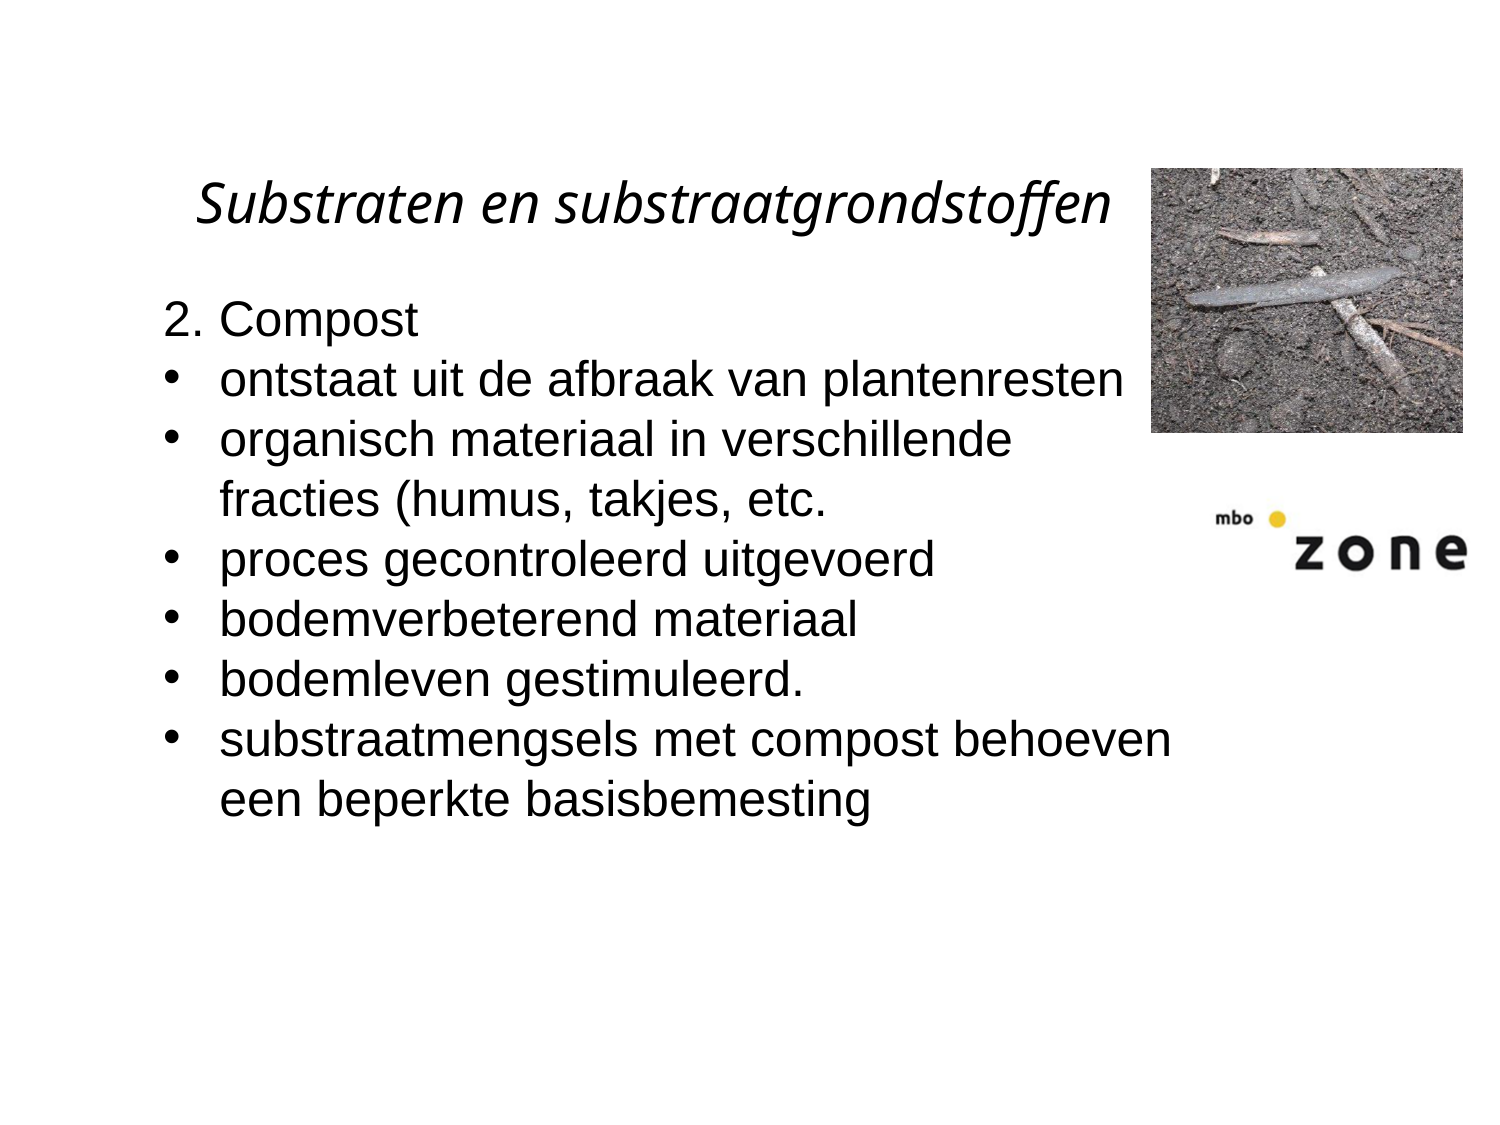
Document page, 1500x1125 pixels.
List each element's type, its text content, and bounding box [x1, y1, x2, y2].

title Substraten en substraatgrondstoffen [112, 101, 1199, 244]
text_box 2. Compost ontstaat uit de afbraak van plantenresten organisch materiaal in verschillende fracties (humus, takjes, etc. proces gecontroleerd uitgevoerd bodemverbeterend materiaal bodemleven gestimuleerd. substraatmengsels met compost behoeven een beperkte basisbemesting [148, 278, 1199, 879]
subtitle [147, 255, 1235, 882]
picture [1198, 467, 1489, 601]
picture [1151, 168, 1463, 433]
